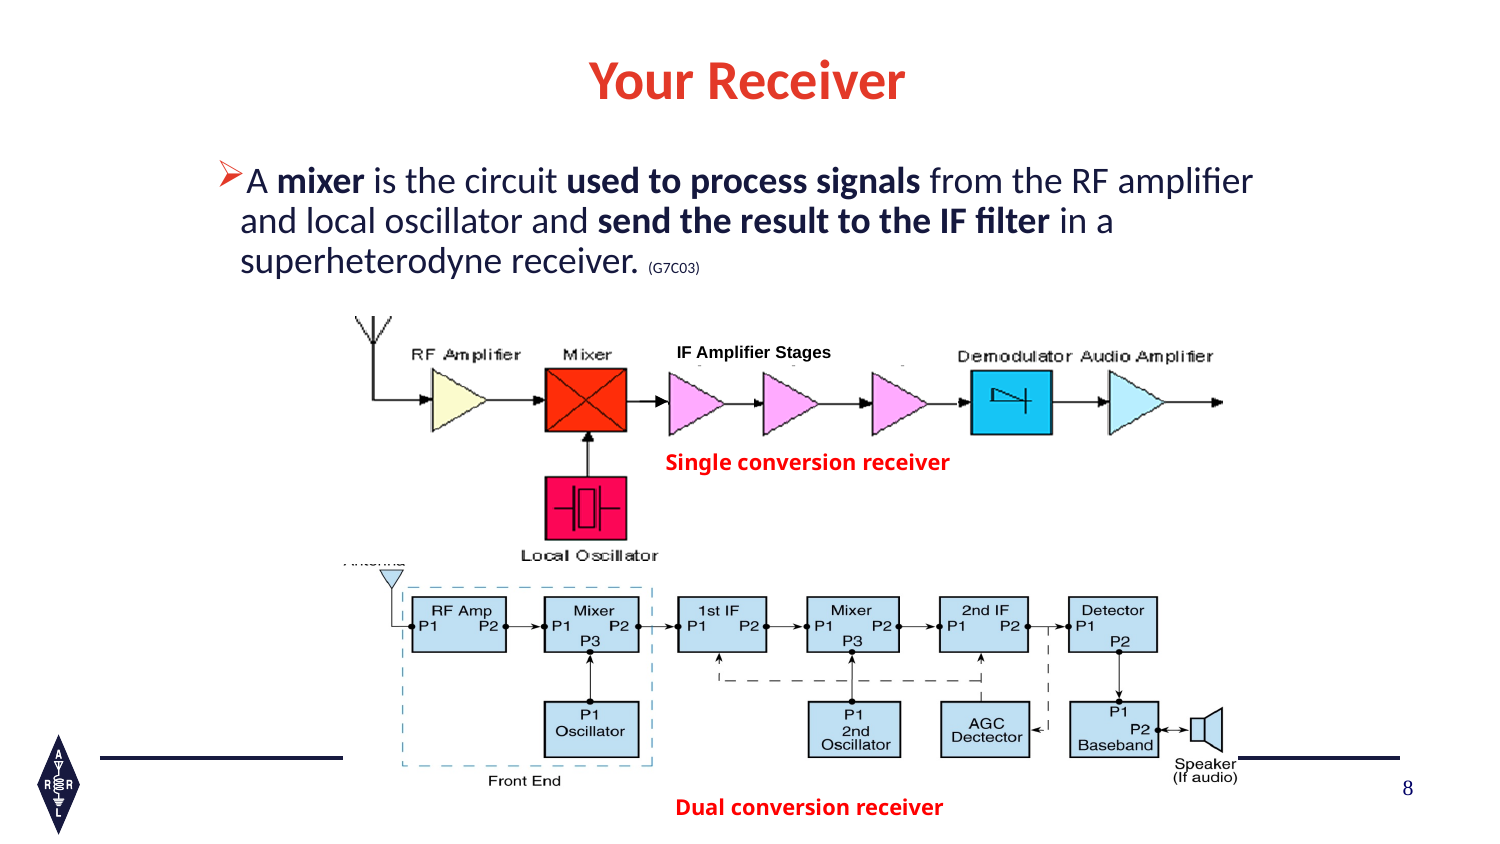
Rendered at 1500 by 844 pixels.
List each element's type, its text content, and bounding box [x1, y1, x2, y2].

text_box 8 [1074, 768, 1425, 827]
text_box Dual conversion receiver [660, 789, 1006, 827]
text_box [338, 313, 1223, 564]
picture [343, 552, 1238, 789]
list A mixer is the circuit used to process signals from the RF amplifier and local oscillator and send the result to the IF filter in a superheterodyne receiver. (G7C03) [216, 154, 1280, 766]
picture [37, 734, 80, 835]
title Your Receiver [101, 44, 1395, 145]
